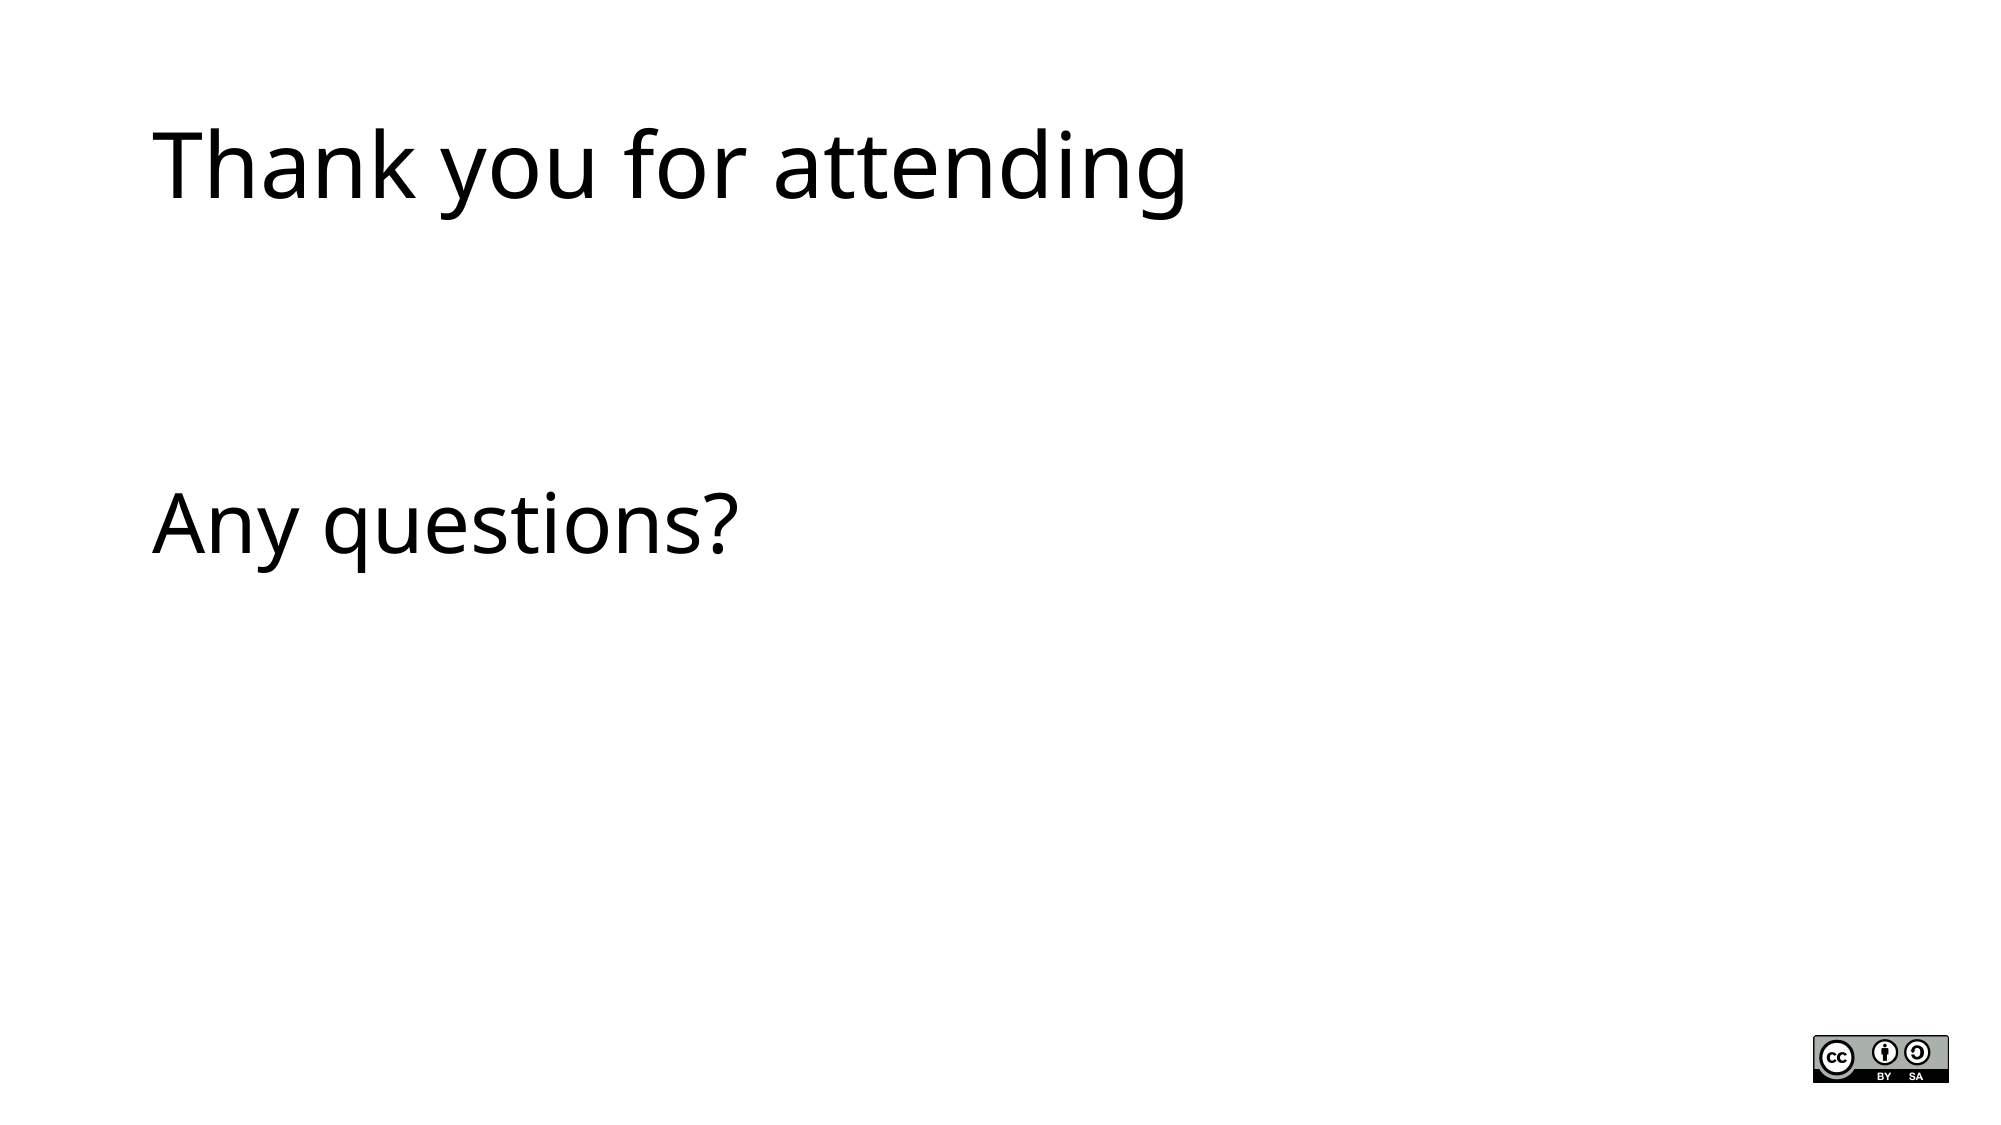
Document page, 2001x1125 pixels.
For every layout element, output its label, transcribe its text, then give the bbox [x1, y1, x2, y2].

list Any questions? [137, 299, 1863, 1014]
picture [1812, 1034, 1949, 1084]
title Thank you for attending [137, 59, 1863, 278]
